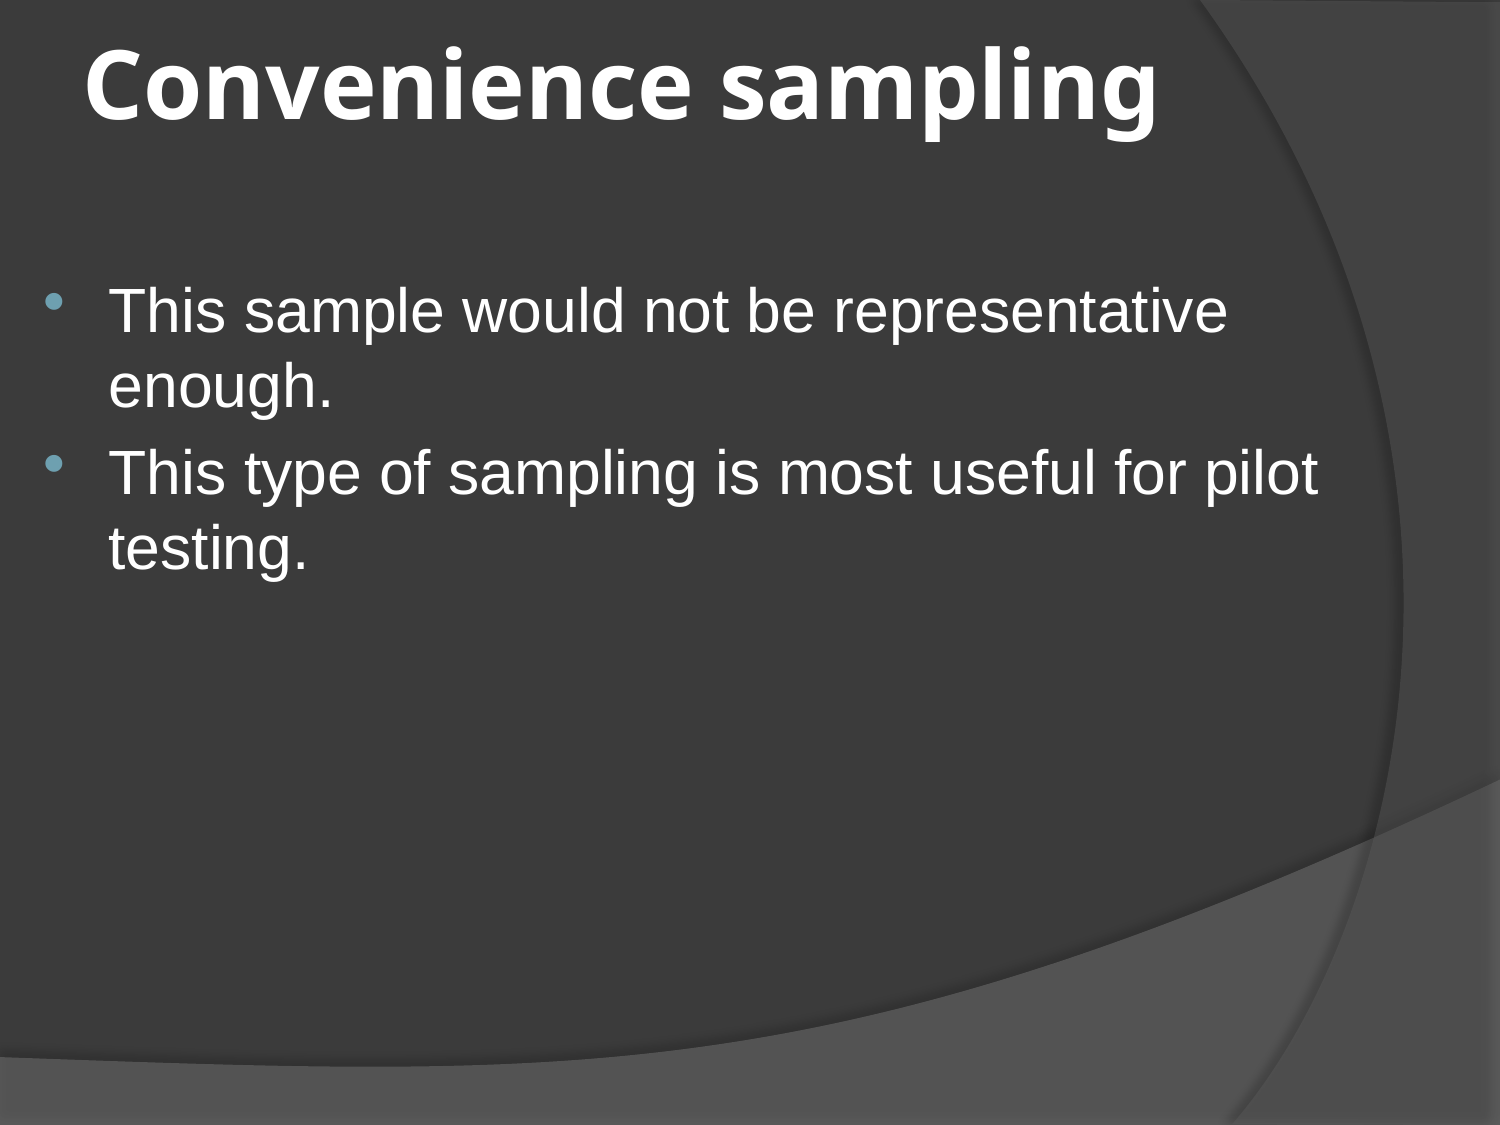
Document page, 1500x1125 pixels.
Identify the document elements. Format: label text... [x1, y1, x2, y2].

title Convenience sampling [75, 0, 1425, 163]
list This sample would not be representative enough. This type of sampling is most useful for pilot testing. [24, 174, 1425, 1100]
